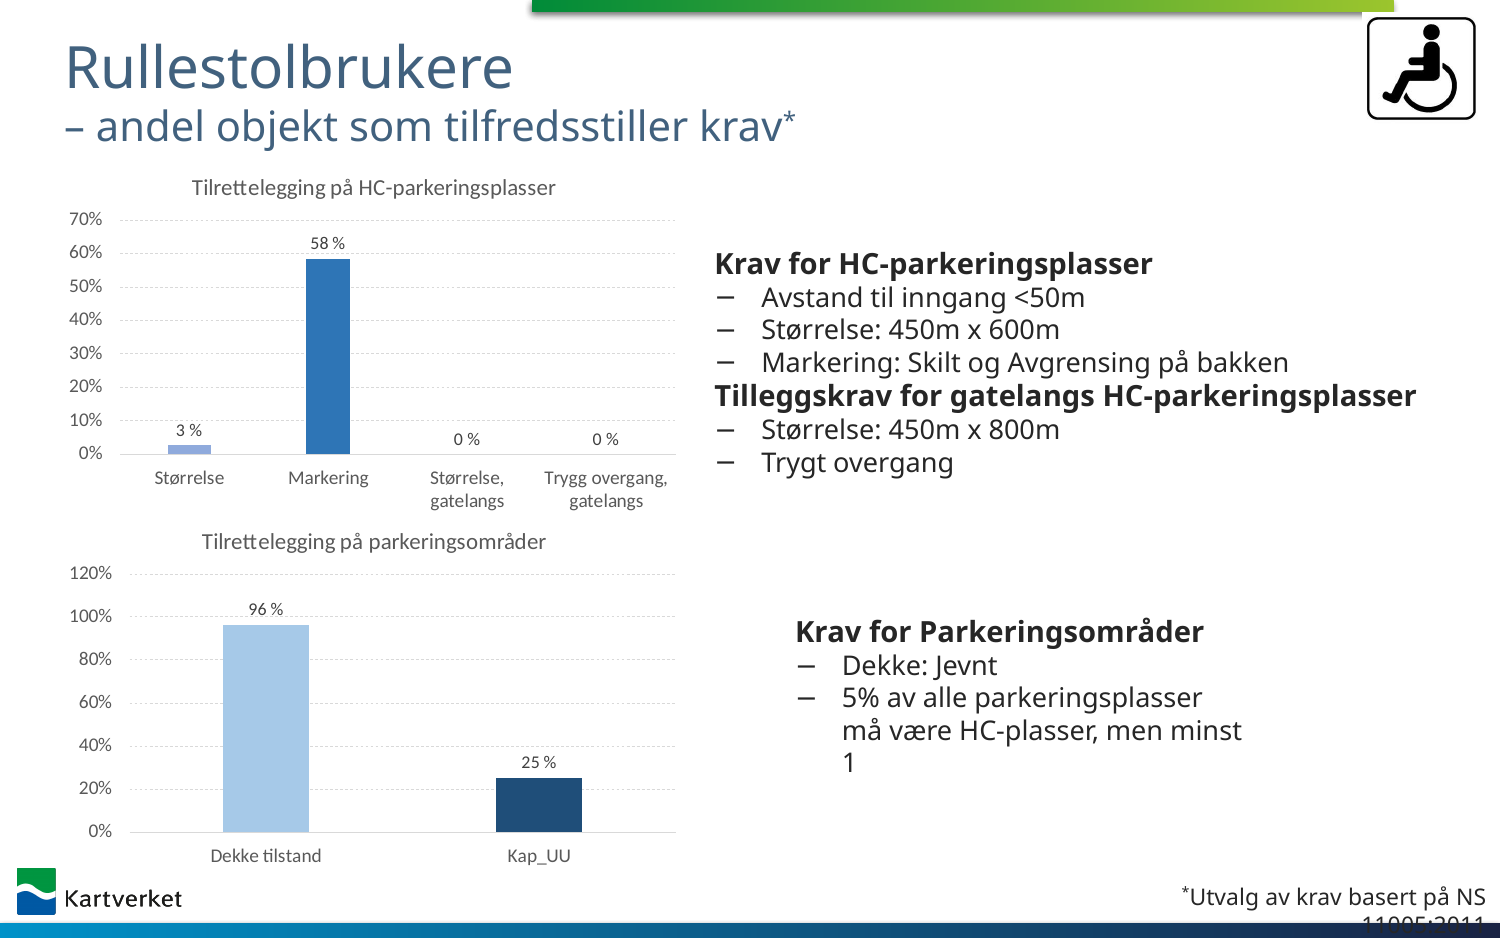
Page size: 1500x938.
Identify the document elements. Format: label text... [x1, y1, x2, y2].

picture [62, 166, 687, 519]
text_box Krav for Parkeringsområder Dekke: Jevnt 5% av alle parkeringsplasser må være HC-plasser, men minst 1 [780, 605, 1261, 786]
picture [62, 520, 687, 874]
text_box Krav for HC-parkeringsplasser Avstand til inngang <50m Størrelse: 450m x 600m Markering: Skilt og Avgrensing på bakken Tilleggskrav for gatelangs HC-parkeringsplasser Størrelse: 450m x 800m Trygt overgang [699, 237, 1433, 485]
text_box Rullestolbrukere – andel objekt som tilfredsstiller krav* [49, 25, 1431, 158]
picture [1362, 12, 1481, 126]
text_box *Utvalg av krav basert på NS 11005:2011 [1068, 873, 1500, 938]
